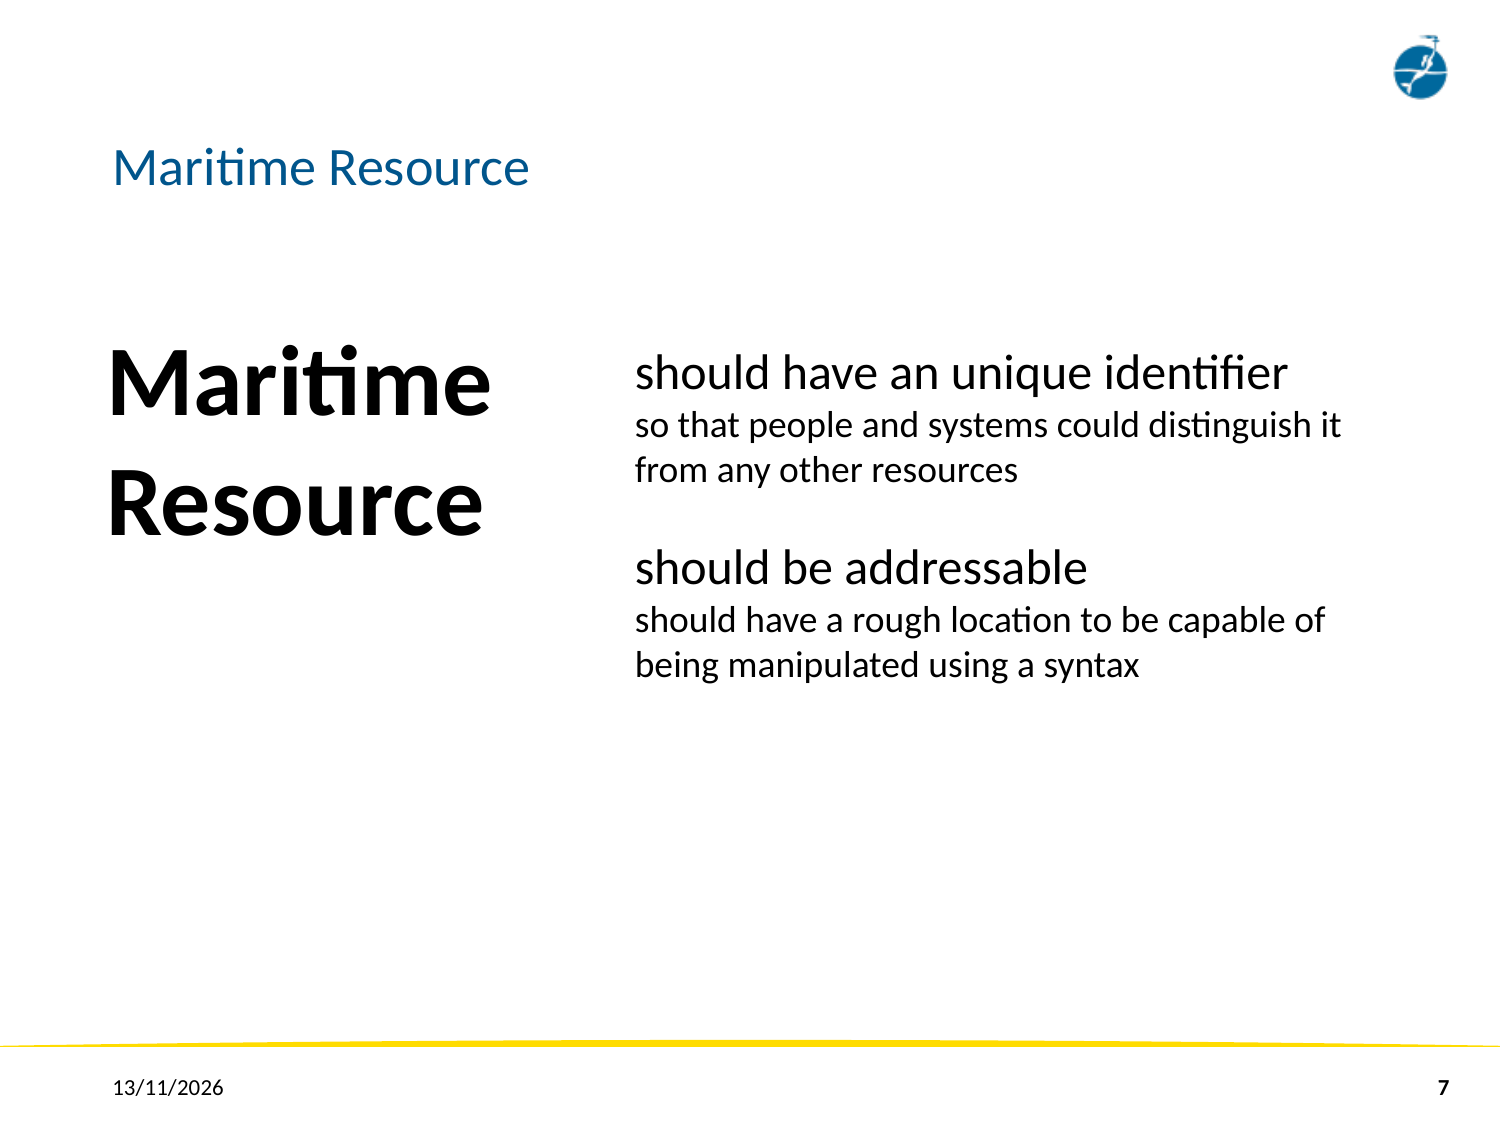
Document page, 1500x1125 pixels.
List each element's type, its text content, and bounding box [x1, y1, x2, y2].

title Maritime Resource [112, 42, 1388, 197]
slide_number 7 [1387, 1046, 1500, 1125]
text_box should have an unique identifier so that people and systems could distinguish it from any other resources should be addressable should have a rough location to be capable of being manipulated using a syntax [620, 332, 1418, 737]
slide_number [112, 1046, 461, 1125]
text_box Maritime Resource [91, 308, 531, 564]
